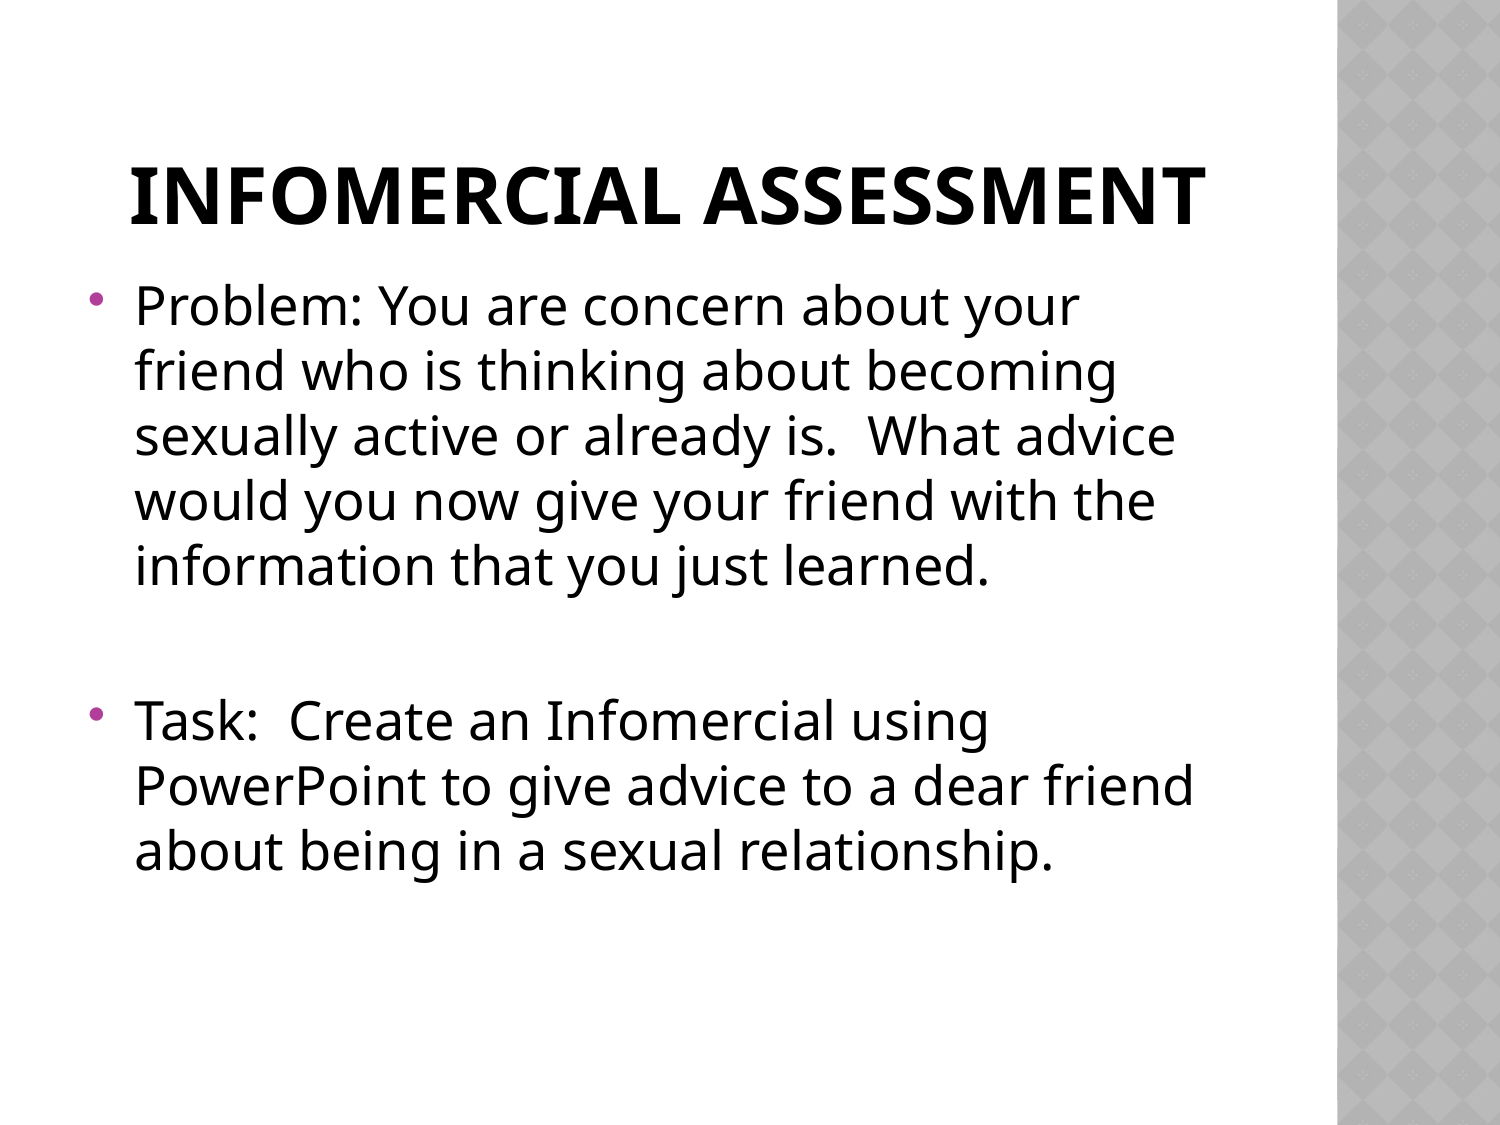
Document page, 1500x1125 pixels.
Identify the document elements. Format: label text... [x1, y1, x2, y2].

list Problem: You are concern about your friend who is thinking about becoming sexually active or already is. What advice would you now give your friend with the information that you just learned. Task: Create an Infomercial using PowerPoint to give advice to a dear friend about being in a sexual relationship. [75, 264, 1263, 1059]
title Infomercial assessment [75, 52, 1263, 240]
